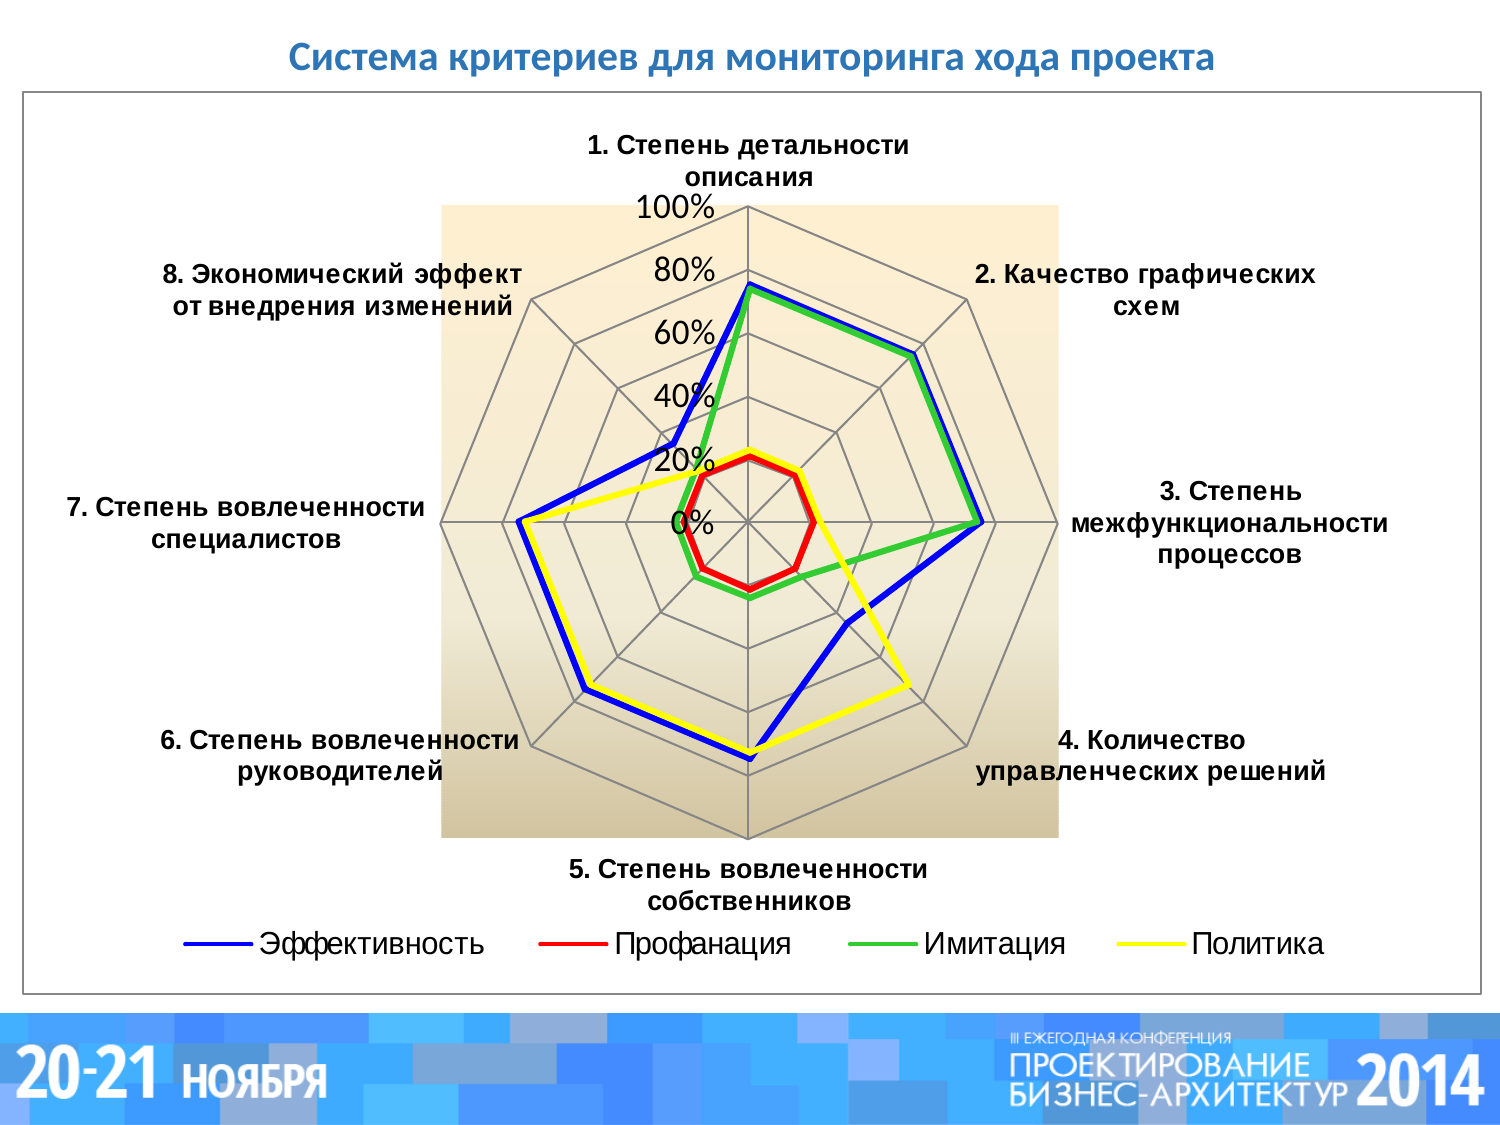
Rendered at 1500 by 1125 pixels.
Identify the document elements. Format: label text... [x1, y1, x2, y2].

title Система критериев для мониторинга хода проекта [105, 17, 1400, 88]
picture [20, 88, 1482, 995]
picture [0, 1013, 1500, 1125]
